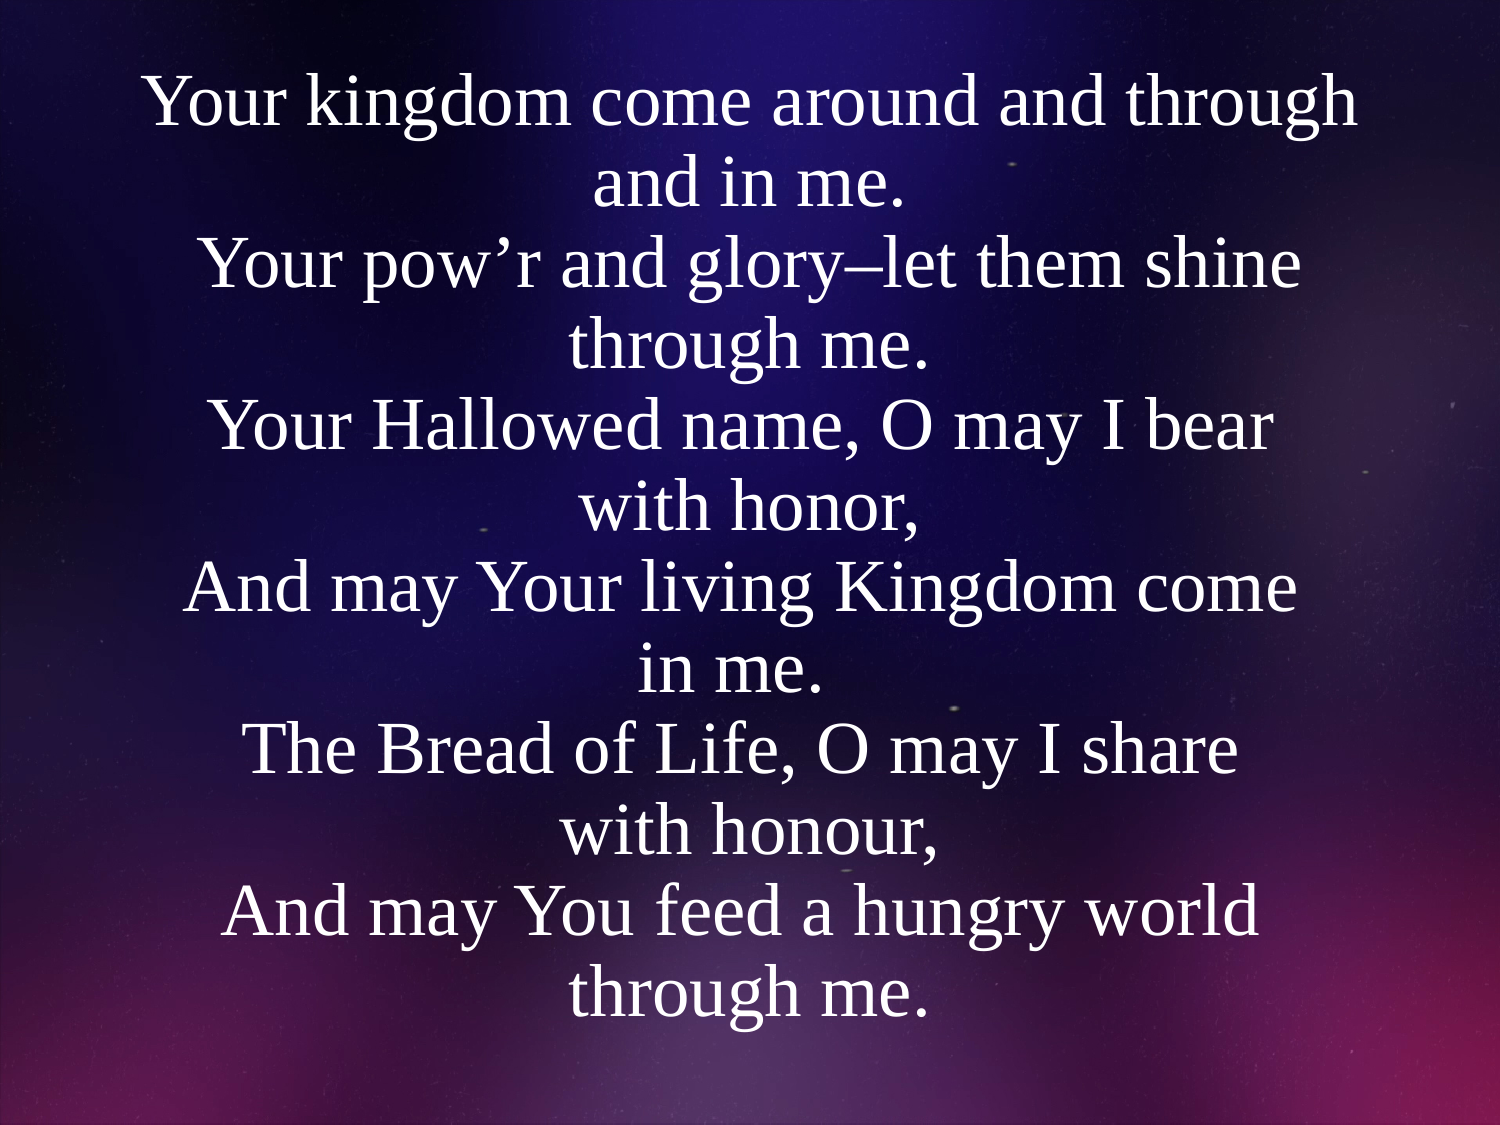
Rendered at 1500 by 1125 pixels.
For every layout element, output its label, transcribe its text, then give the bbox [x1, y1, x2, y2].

title Your kingdom come around and through and in me. Your pow’r and glory–let them shine through me. Your Hallowed name, O may I bear with honor, And may Your living Kingdom come in me. The Bread of Life, O may I share with honour, And may You feed a hungry world through me. [112, 412, 1388, 600]
picture [0, 0, 1500, 1125]
